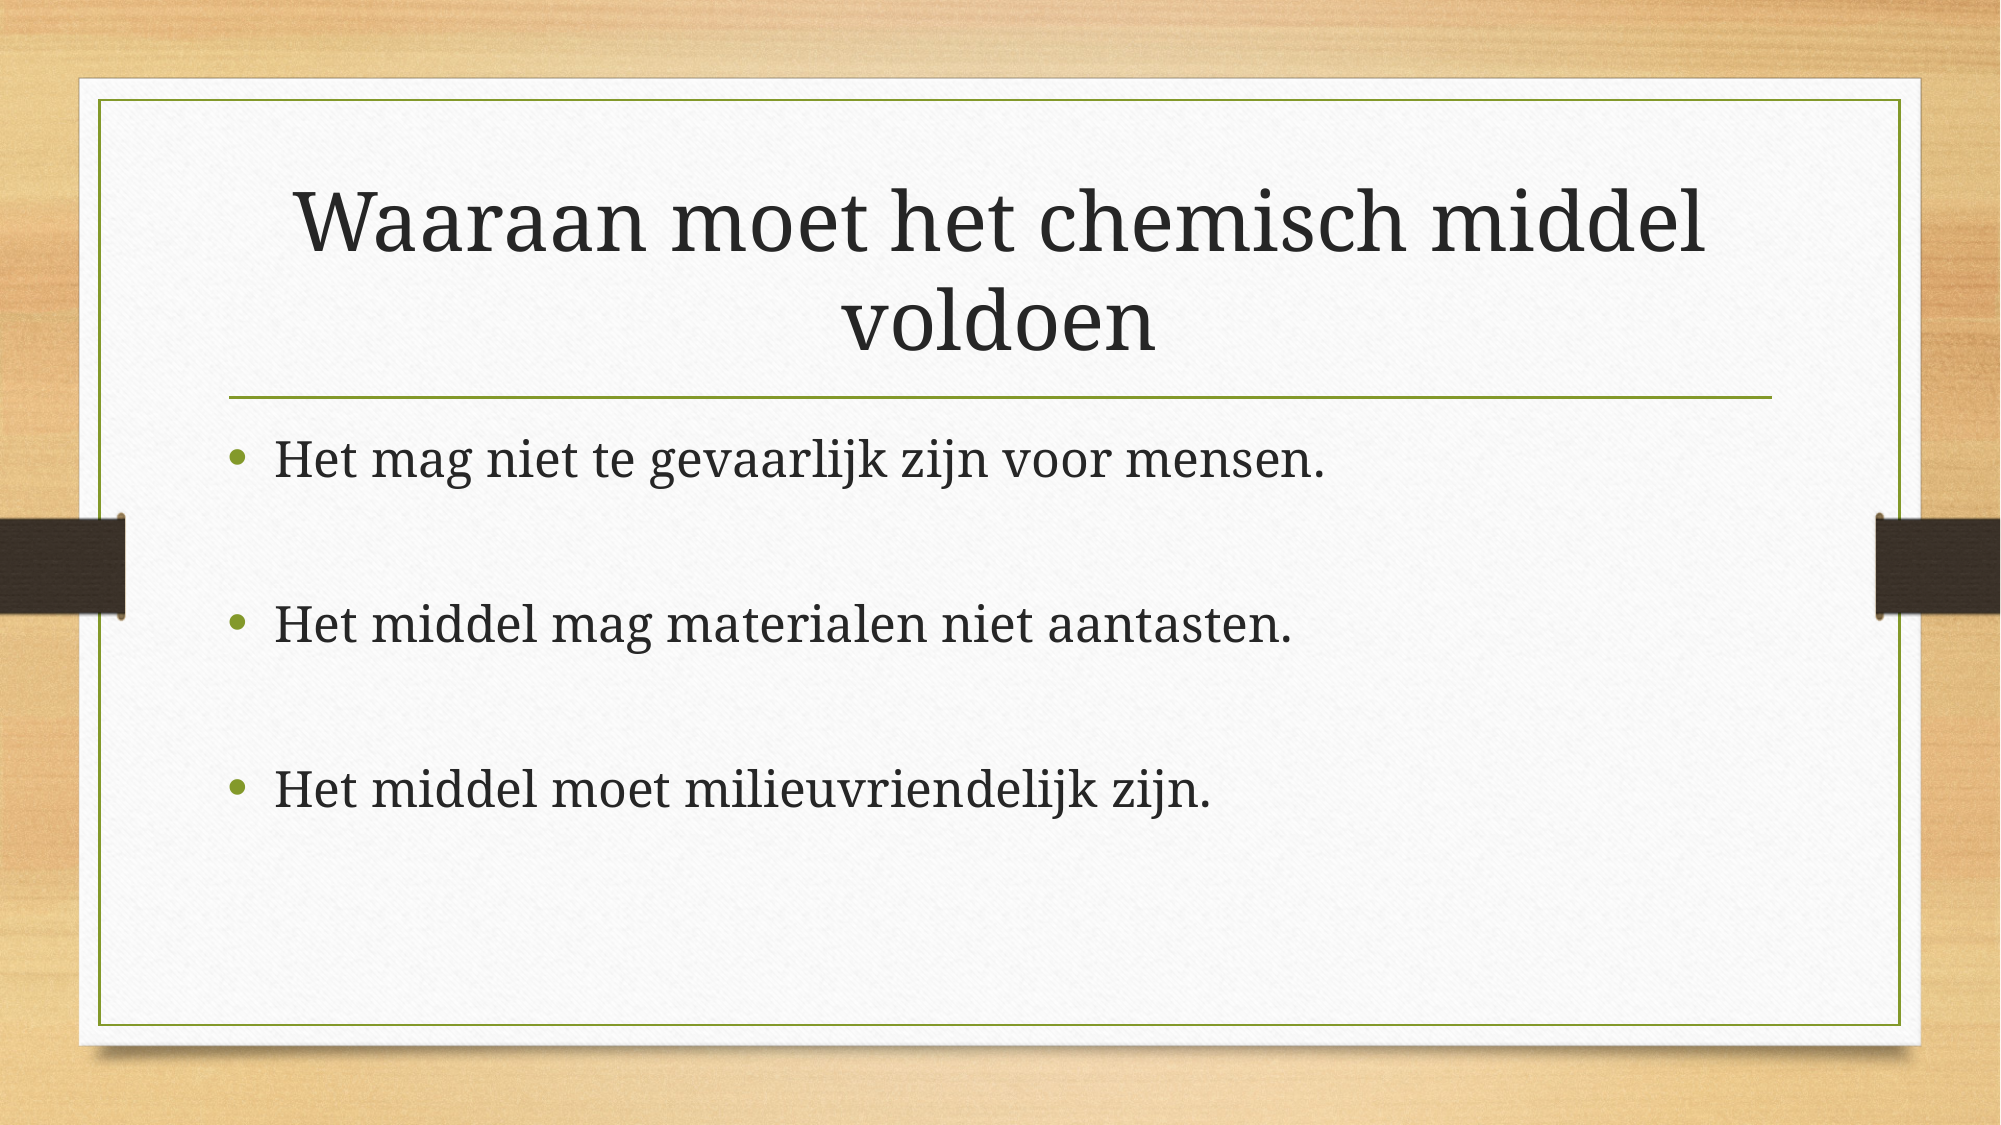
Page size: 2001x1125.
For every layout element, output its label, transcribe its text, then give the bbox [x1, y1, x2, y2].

picture [0, 0, 2001, 1125]
list Het mag niet te gevaarlijk zijn voor mensen. Het middel mag materialen niet aantasten. Het middel moet milieuvriendelijk zijn. [212, 419, 1788, 964]
title Waaraan moet het chemisch middel voldoen [212, 161, 1788, 375]
